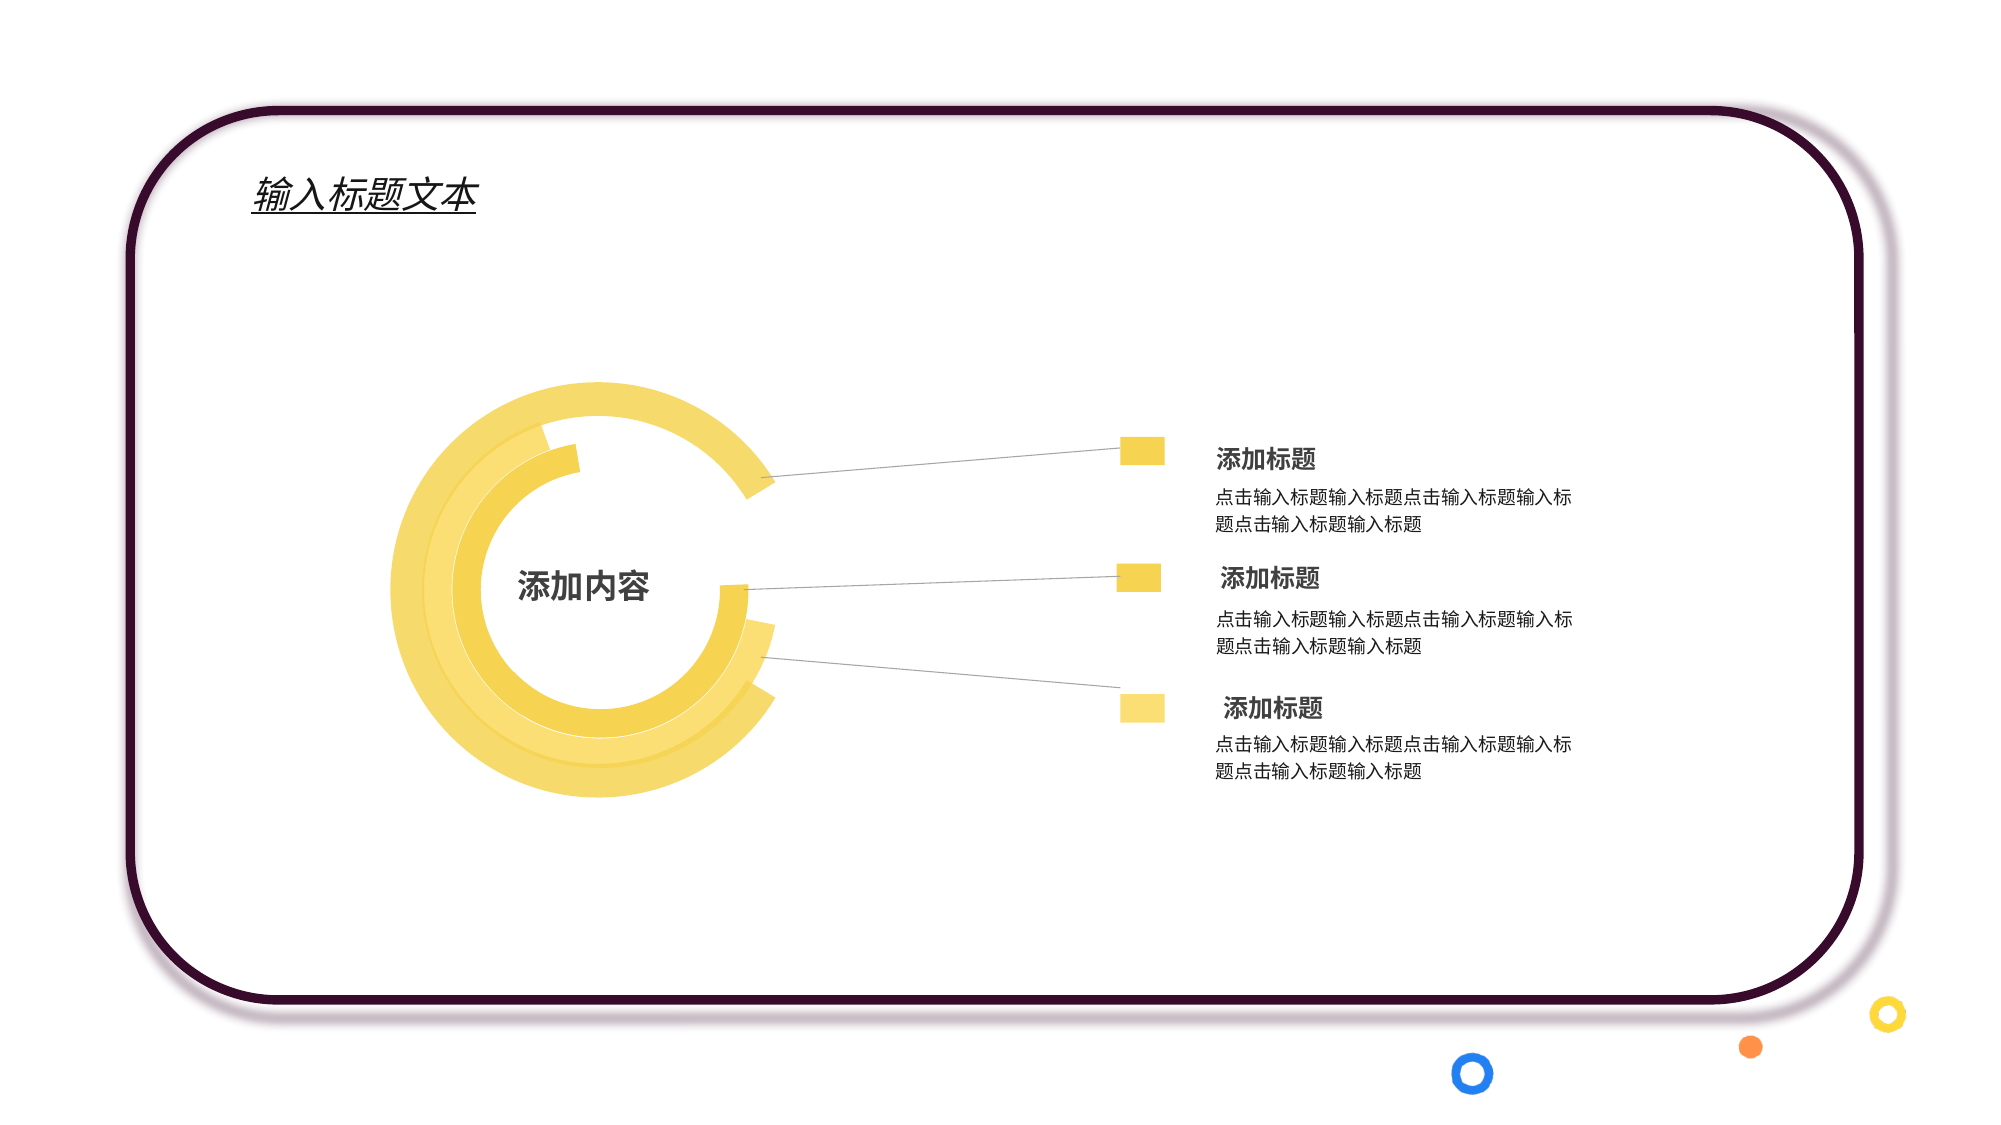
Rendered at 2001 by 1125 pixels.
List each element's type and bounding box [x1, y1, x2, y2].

text_box [130, 110, 2000, 1125]
